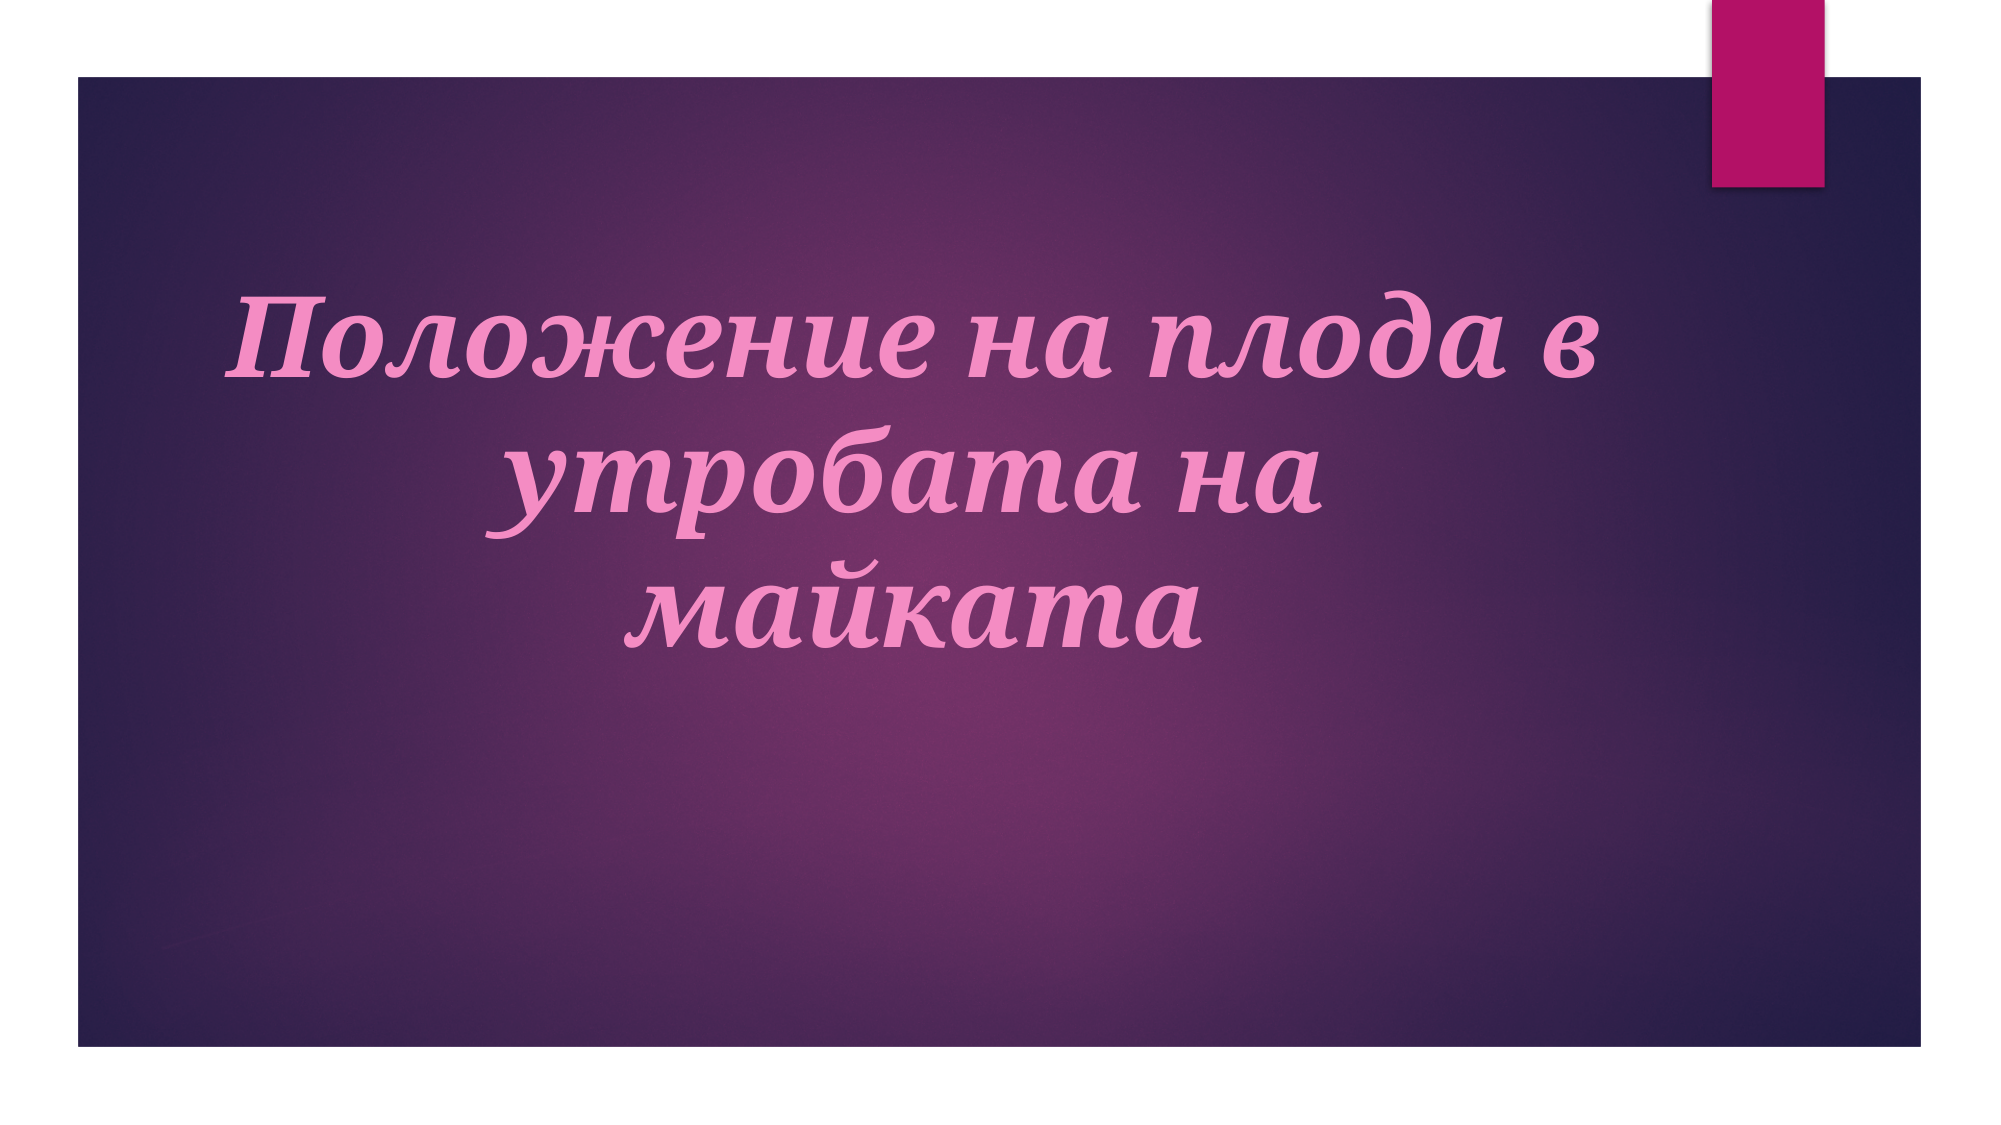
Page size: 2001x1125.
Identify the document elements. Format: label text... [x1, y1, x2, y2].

title Положение на плода в утробата на майката [191, 238, 1640, 678]
